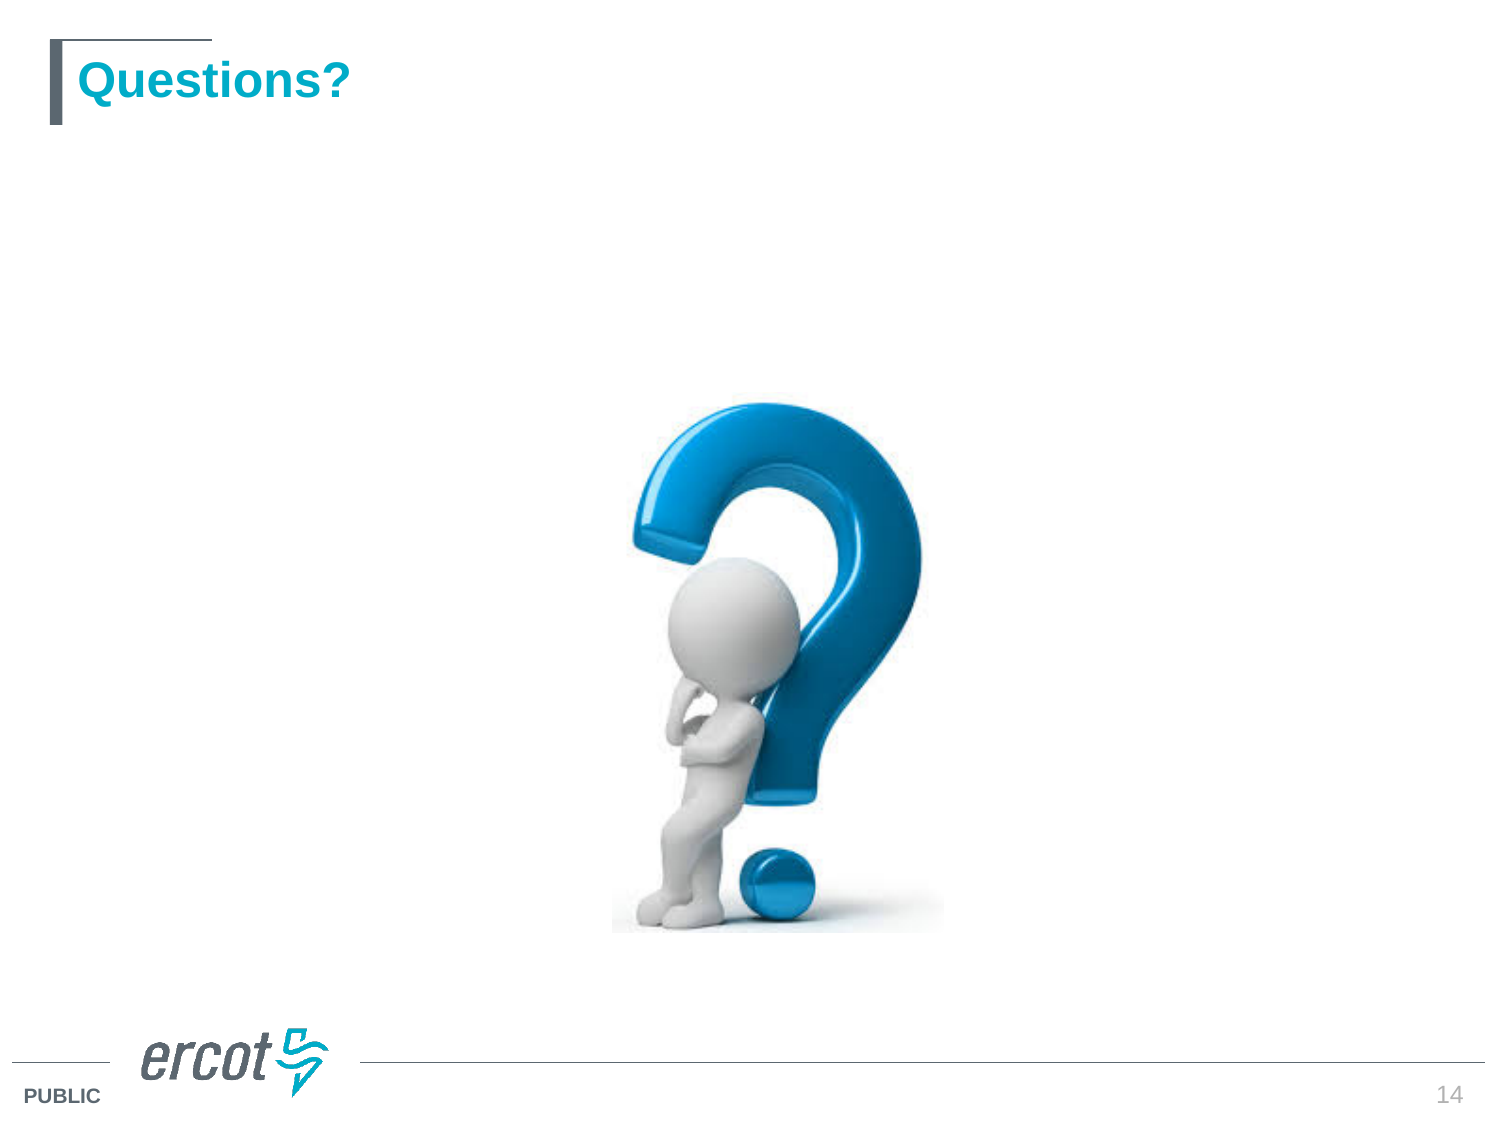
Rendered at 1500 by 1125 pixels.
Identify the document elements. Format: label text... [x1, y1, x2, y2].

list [612, 392, 944, 933]
slide_number 14 [1412, 1076, 1488, 1112]
title Questions? [62, 39, 1450, 228]
picture [137, 1024, 332, 1100]
